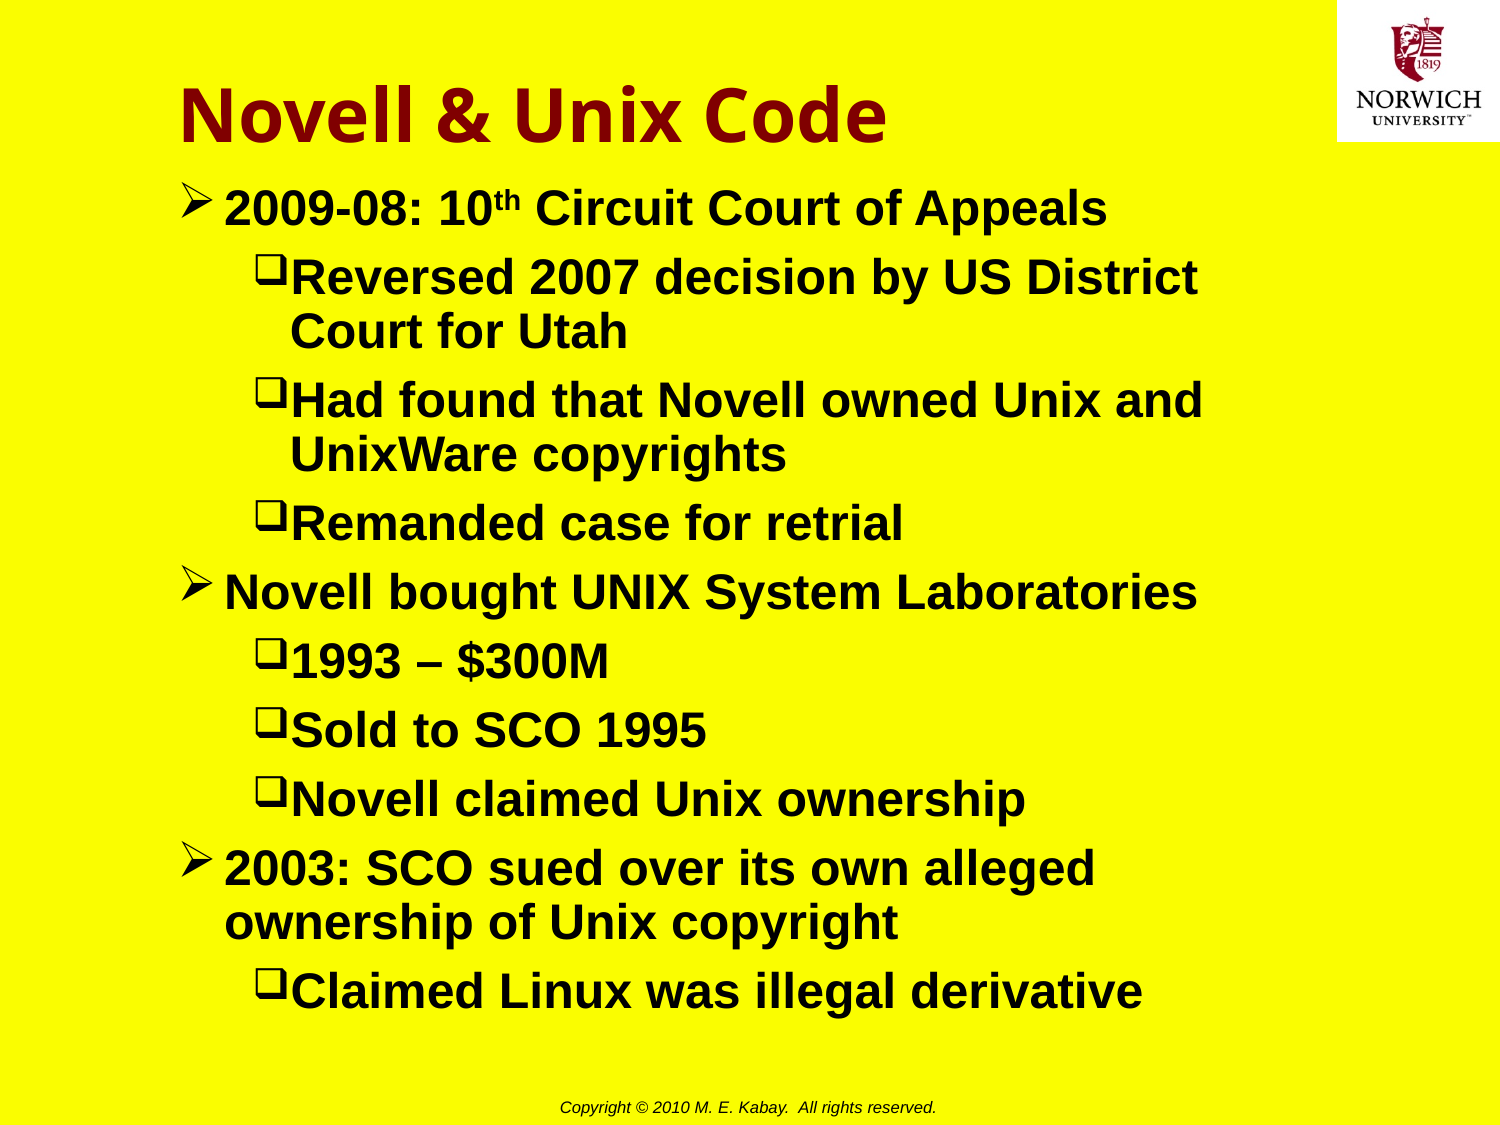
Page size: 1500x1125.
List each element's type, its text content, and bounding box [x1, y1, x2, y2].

list 2009-08: 10th Circuit Court of Appeals Reversed 2007 decision by US District Court for Utah Had found that Novell owned Unix and UnixWare copyrights Remanded case for retrial Novell bought UNIX System Laboratories 1993 – $300M Sold to SCO 1995 Novell claimed Unix ownership 2003: SCO sued over its own alleged ownership of Unix copyright Claimed Linux was illegal derivative [161, 174, 1339, 1038]
title Novell & Unix Code [161, 24, 1339, 174]
picture [1337, 0, 1500, 142]
